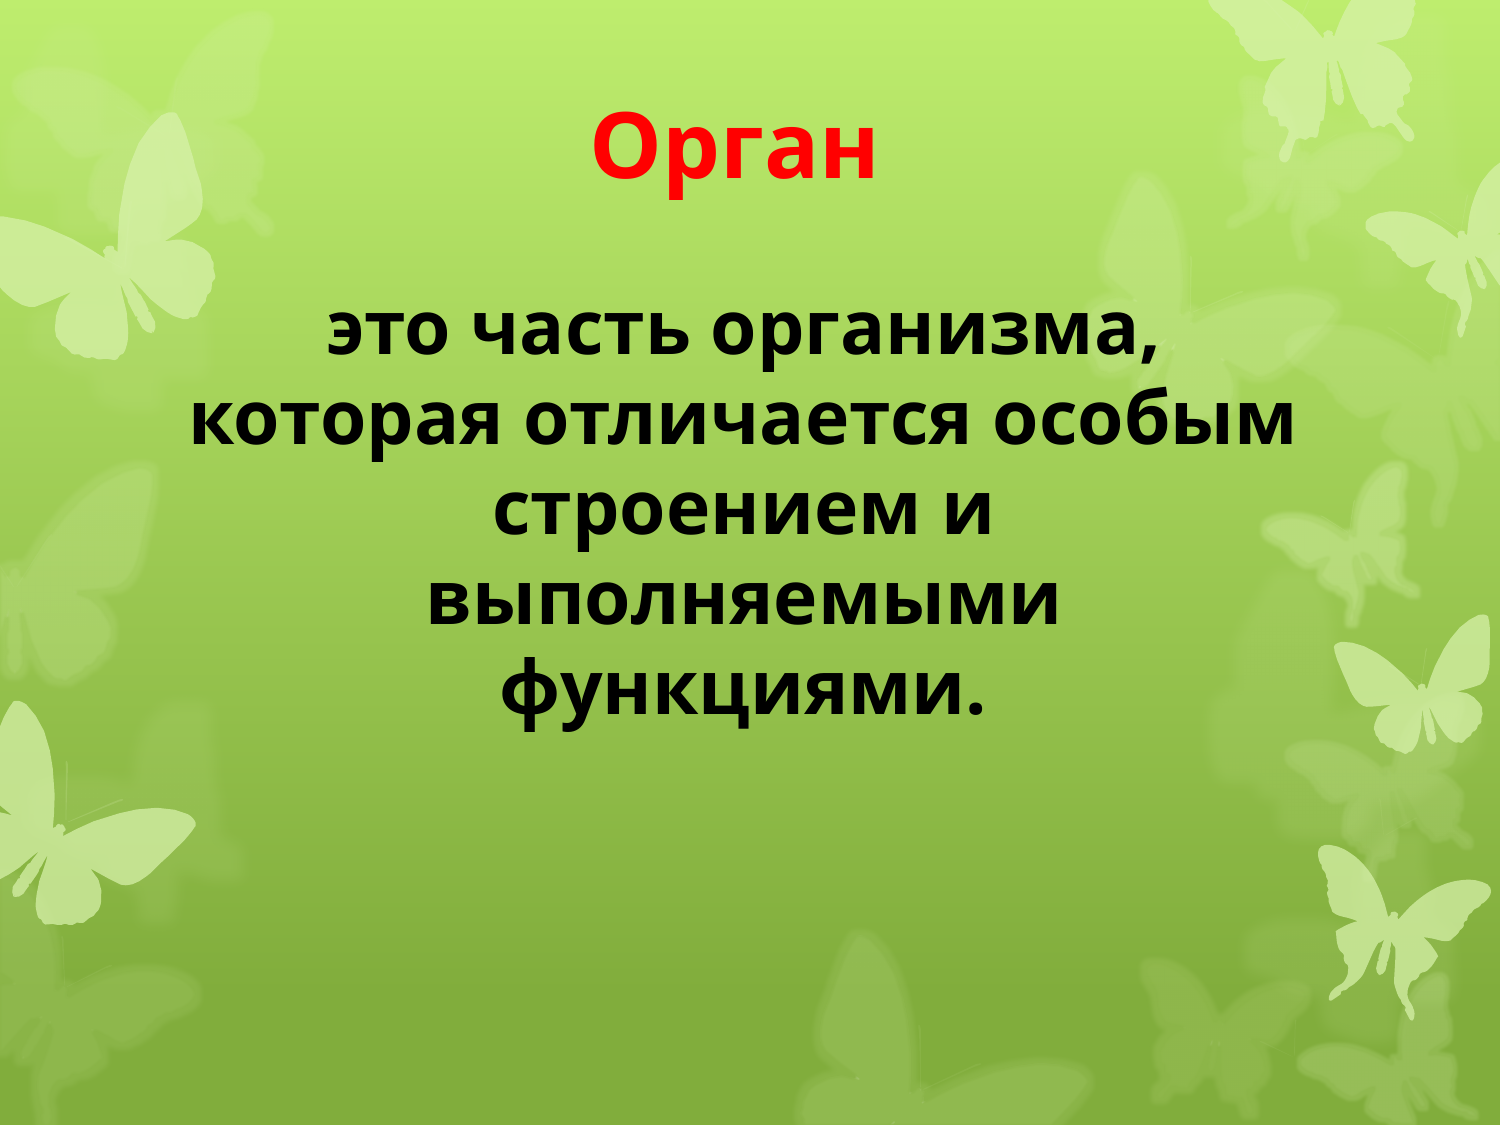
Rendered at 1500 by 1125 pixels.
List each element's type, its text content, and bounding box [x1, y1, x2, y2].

list это часть организма, которая отличается особым строением и выполняемыми функциями. [159, 172, 1329, 838]
title Орган [159, 66, 1329, 172]
